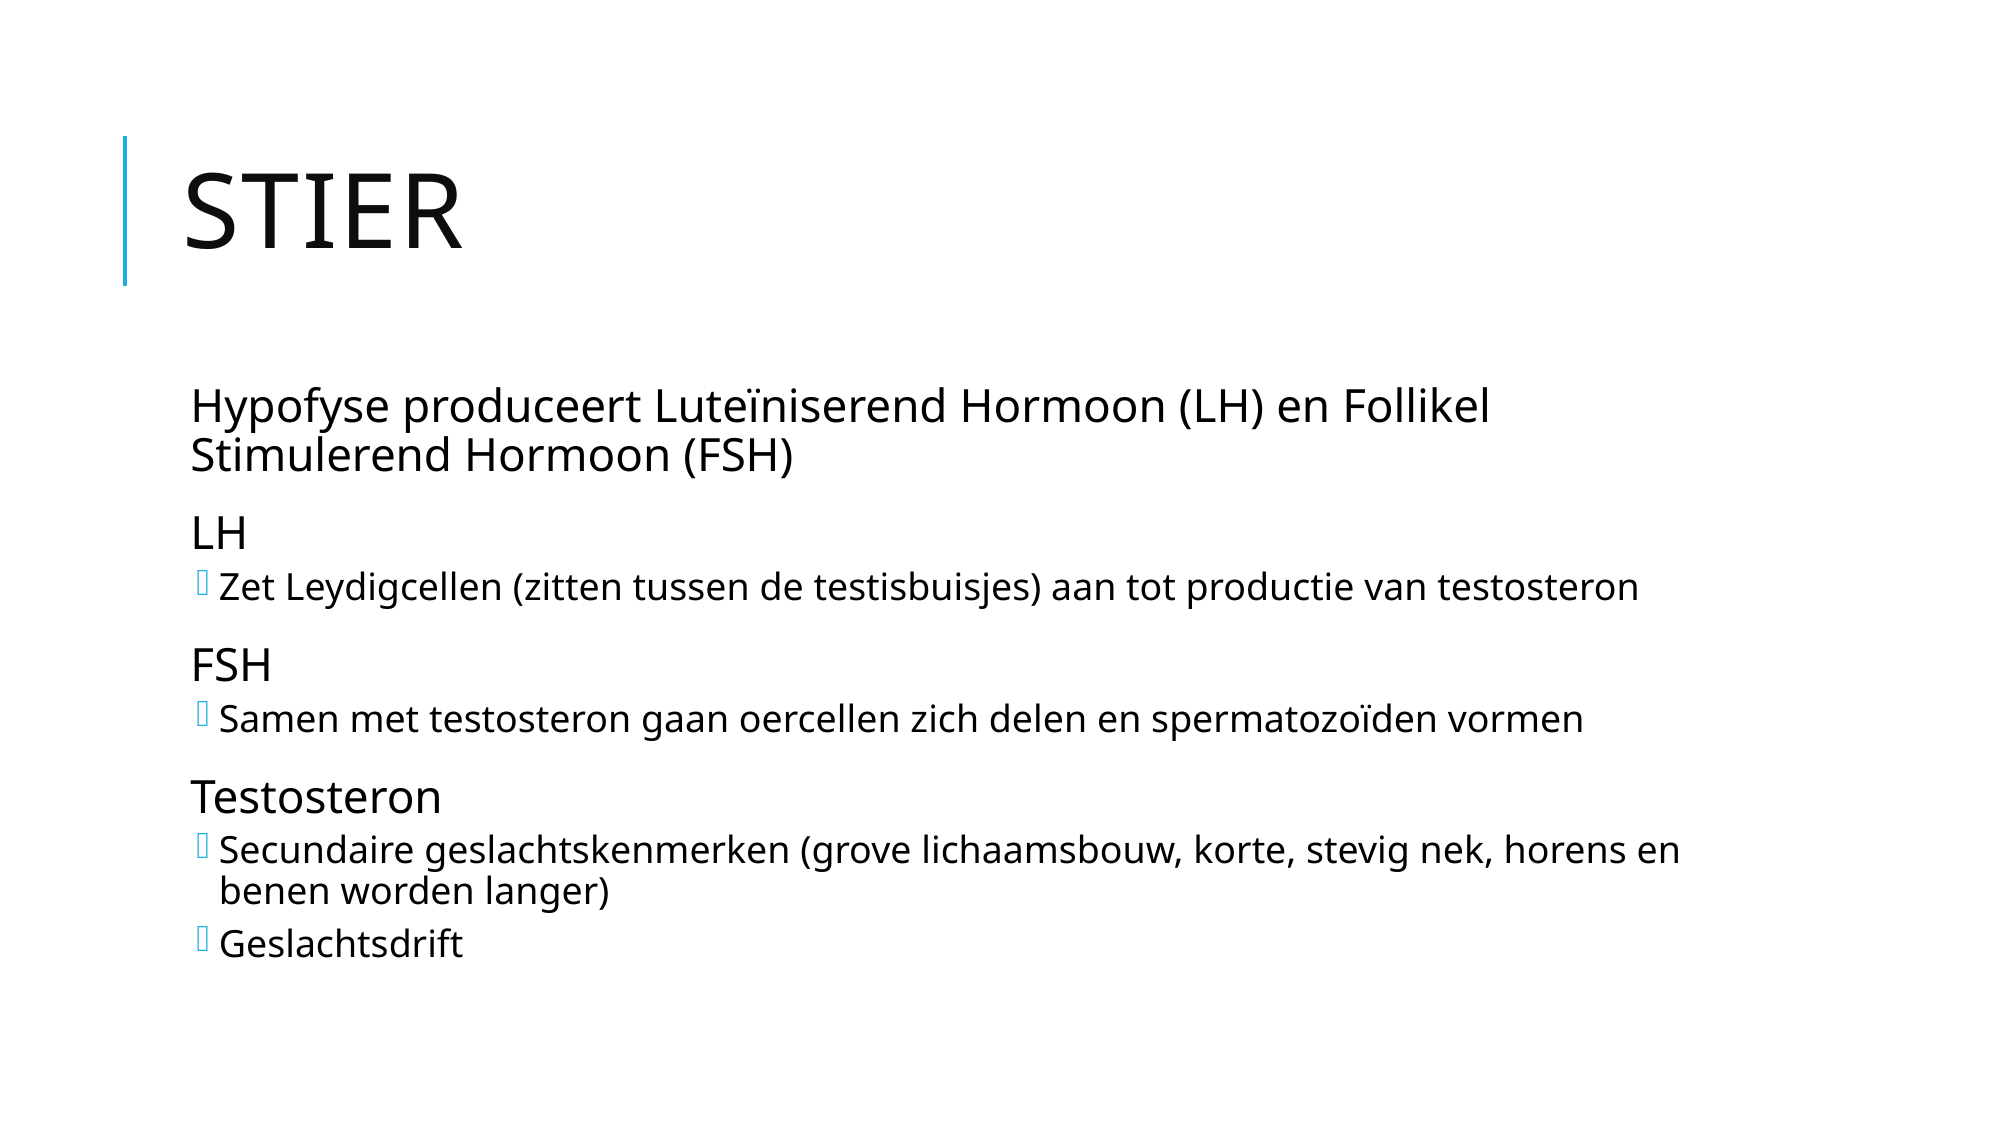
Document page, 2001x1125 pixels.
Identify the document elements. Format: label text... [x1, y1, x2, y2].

list Hypofyse produceert Luteïniserend Hormoon (LH) en Follikel Stimulerend Hormoon (FSH) LH Zet Leydigcellen (zitten tussen de testisbuisjes) aan tot productie van testosteron FSH Samen met testosteron gaan oercellen zich delen en spermatozoïden vormen Testosteron Secundaire geslachtskenmerken (grove lichaamsbouw, korte, stevig nek, horens en benen worden langer) Geslachtsdrift [168, 375, 1763, 1035]
title Stier [168, 96, 1763, 342]
